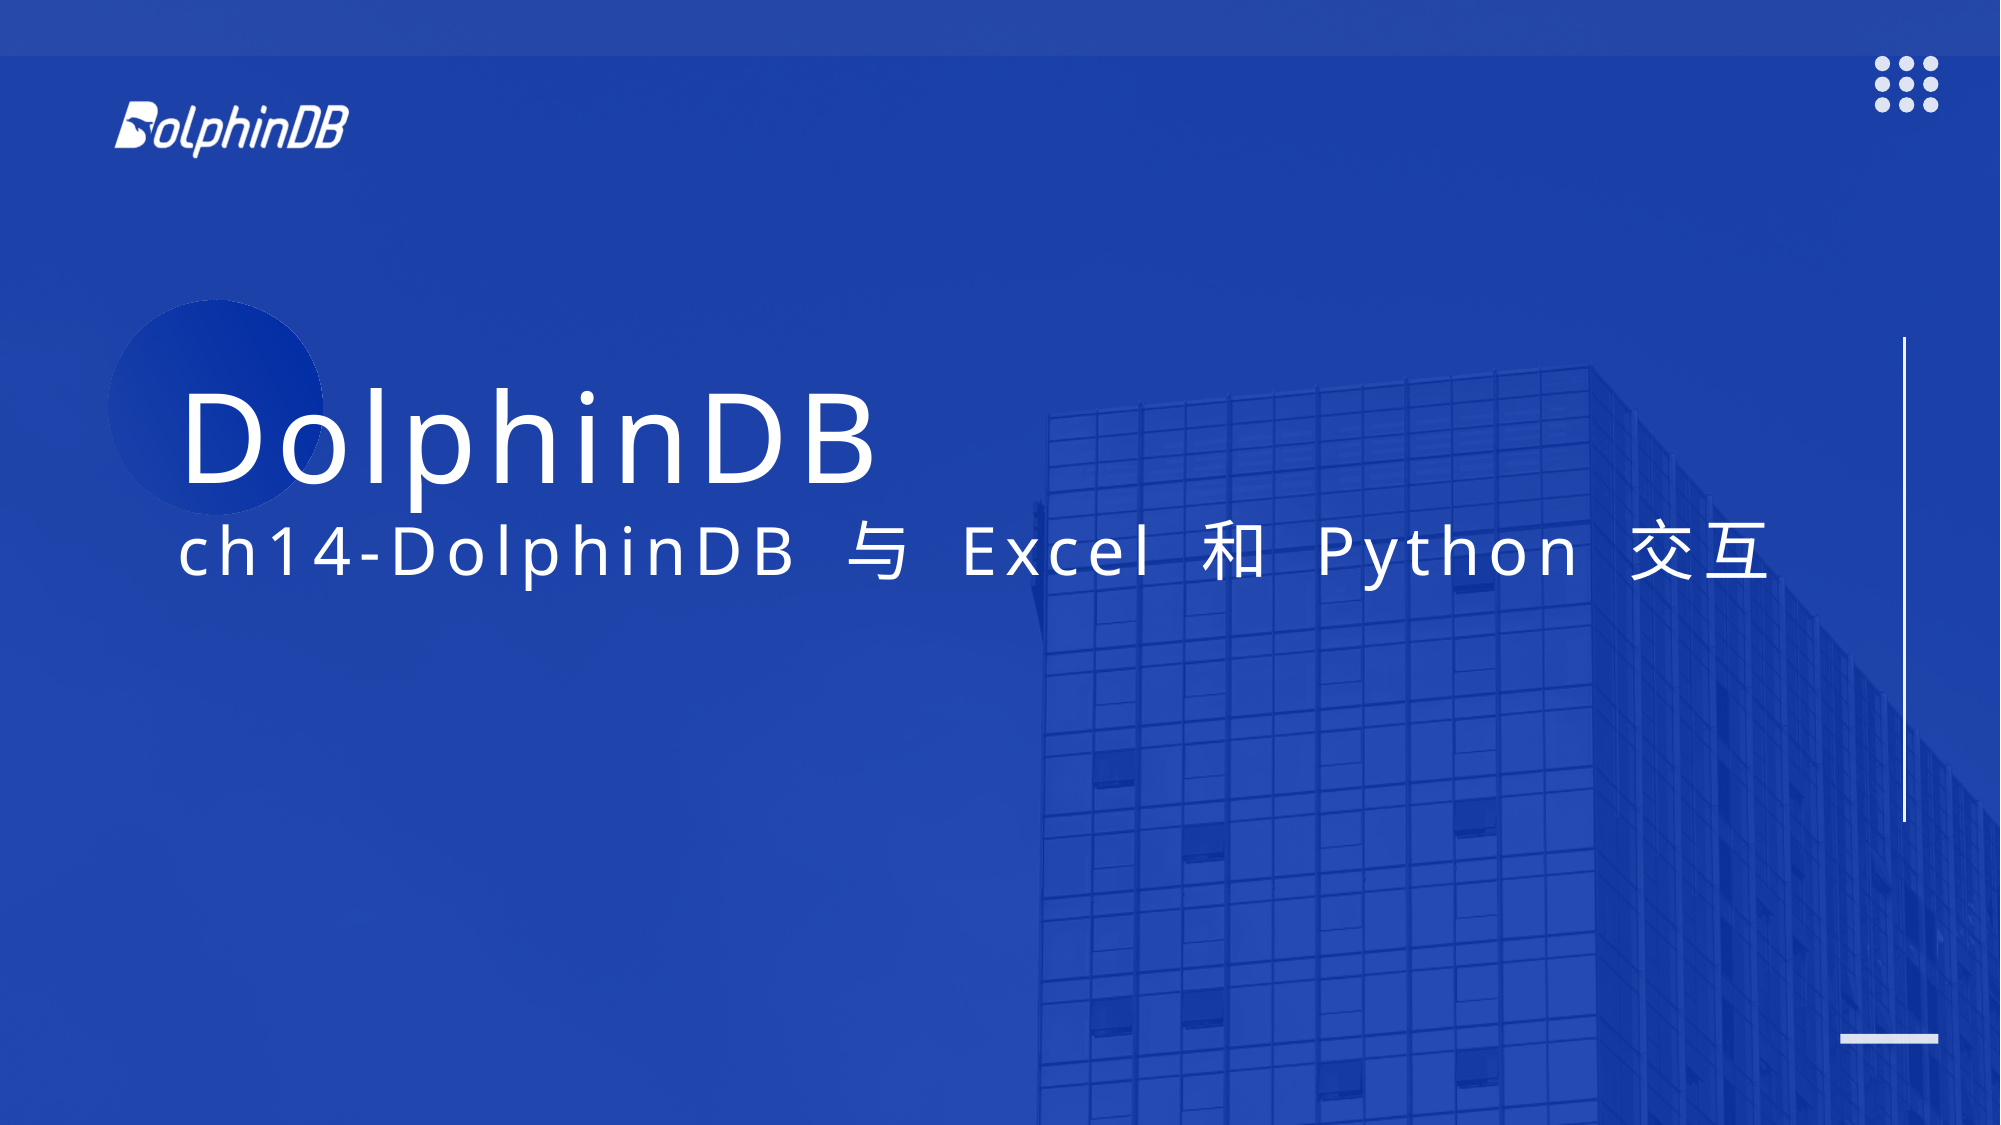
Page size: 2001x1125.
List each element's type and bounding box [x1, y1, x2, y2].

picture [0, 0, 2000, 1125]
text_box [1874, 55, 1939, 113]
